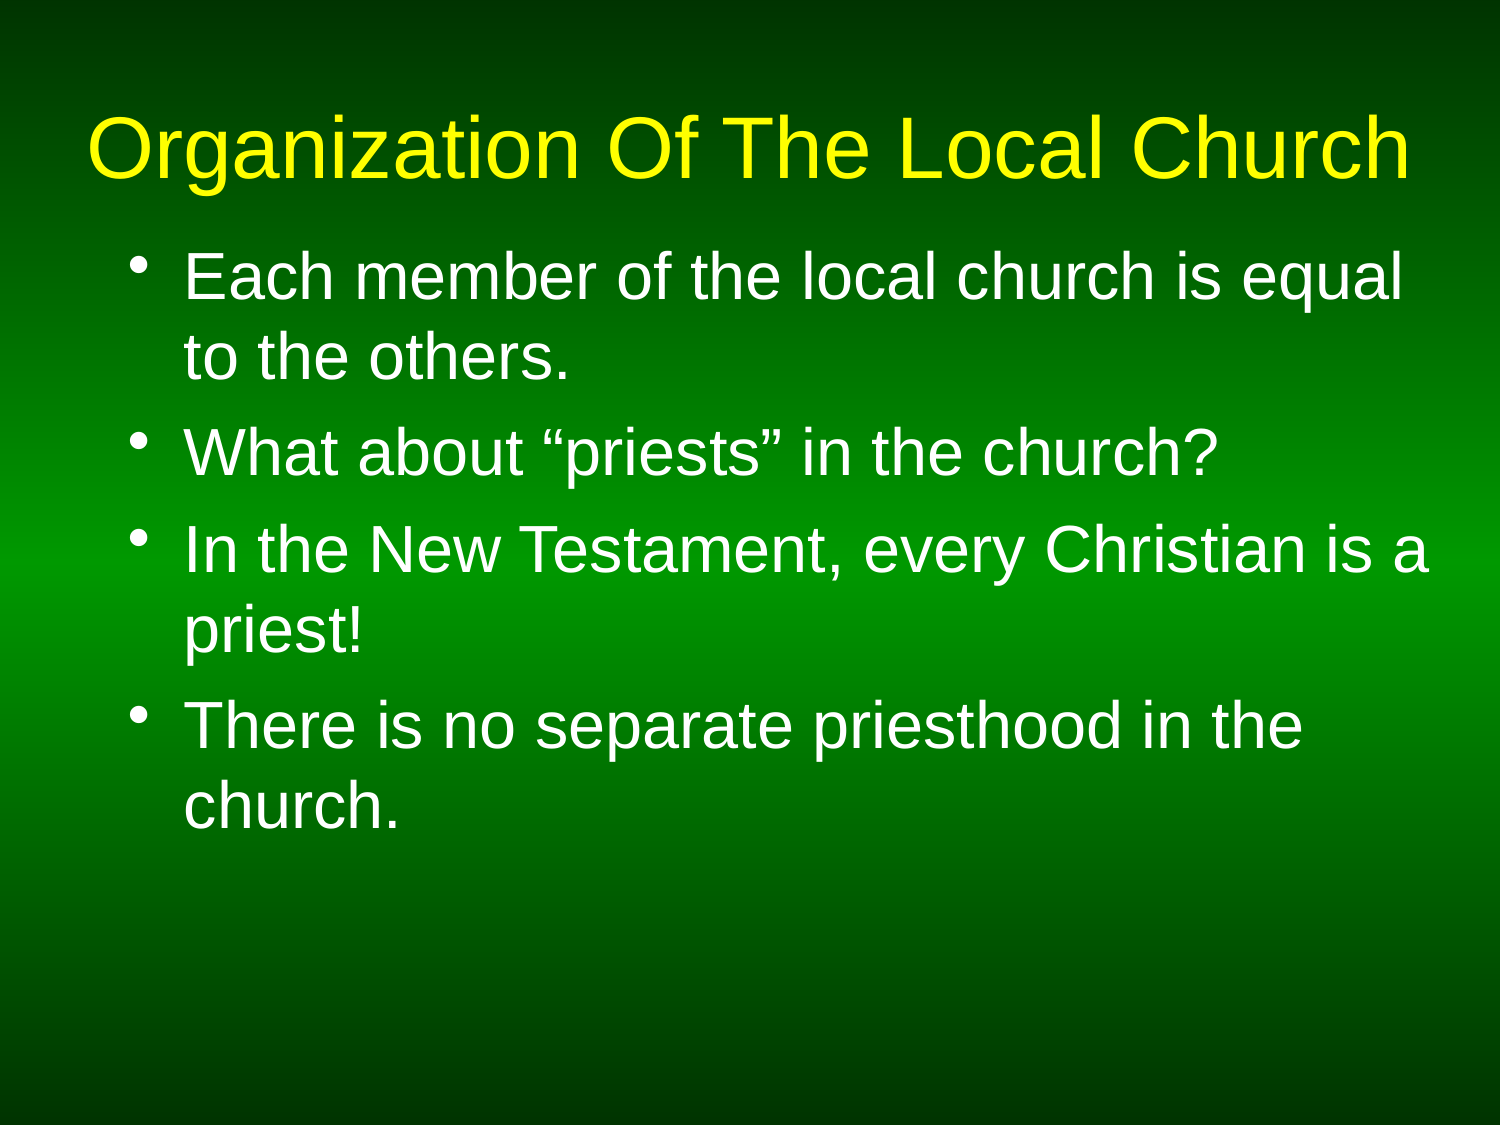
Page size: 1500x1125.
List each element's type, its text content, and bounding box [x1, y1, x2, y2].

title Organization Of The Local Church [37, 50, 1463, 238]
list Each member of the local church is equal to the others. What about “priests” in the church? In the New Testament, every Christian is a priest! There is no separate priesthood in the church. [112, 224, 1463, 1125]
